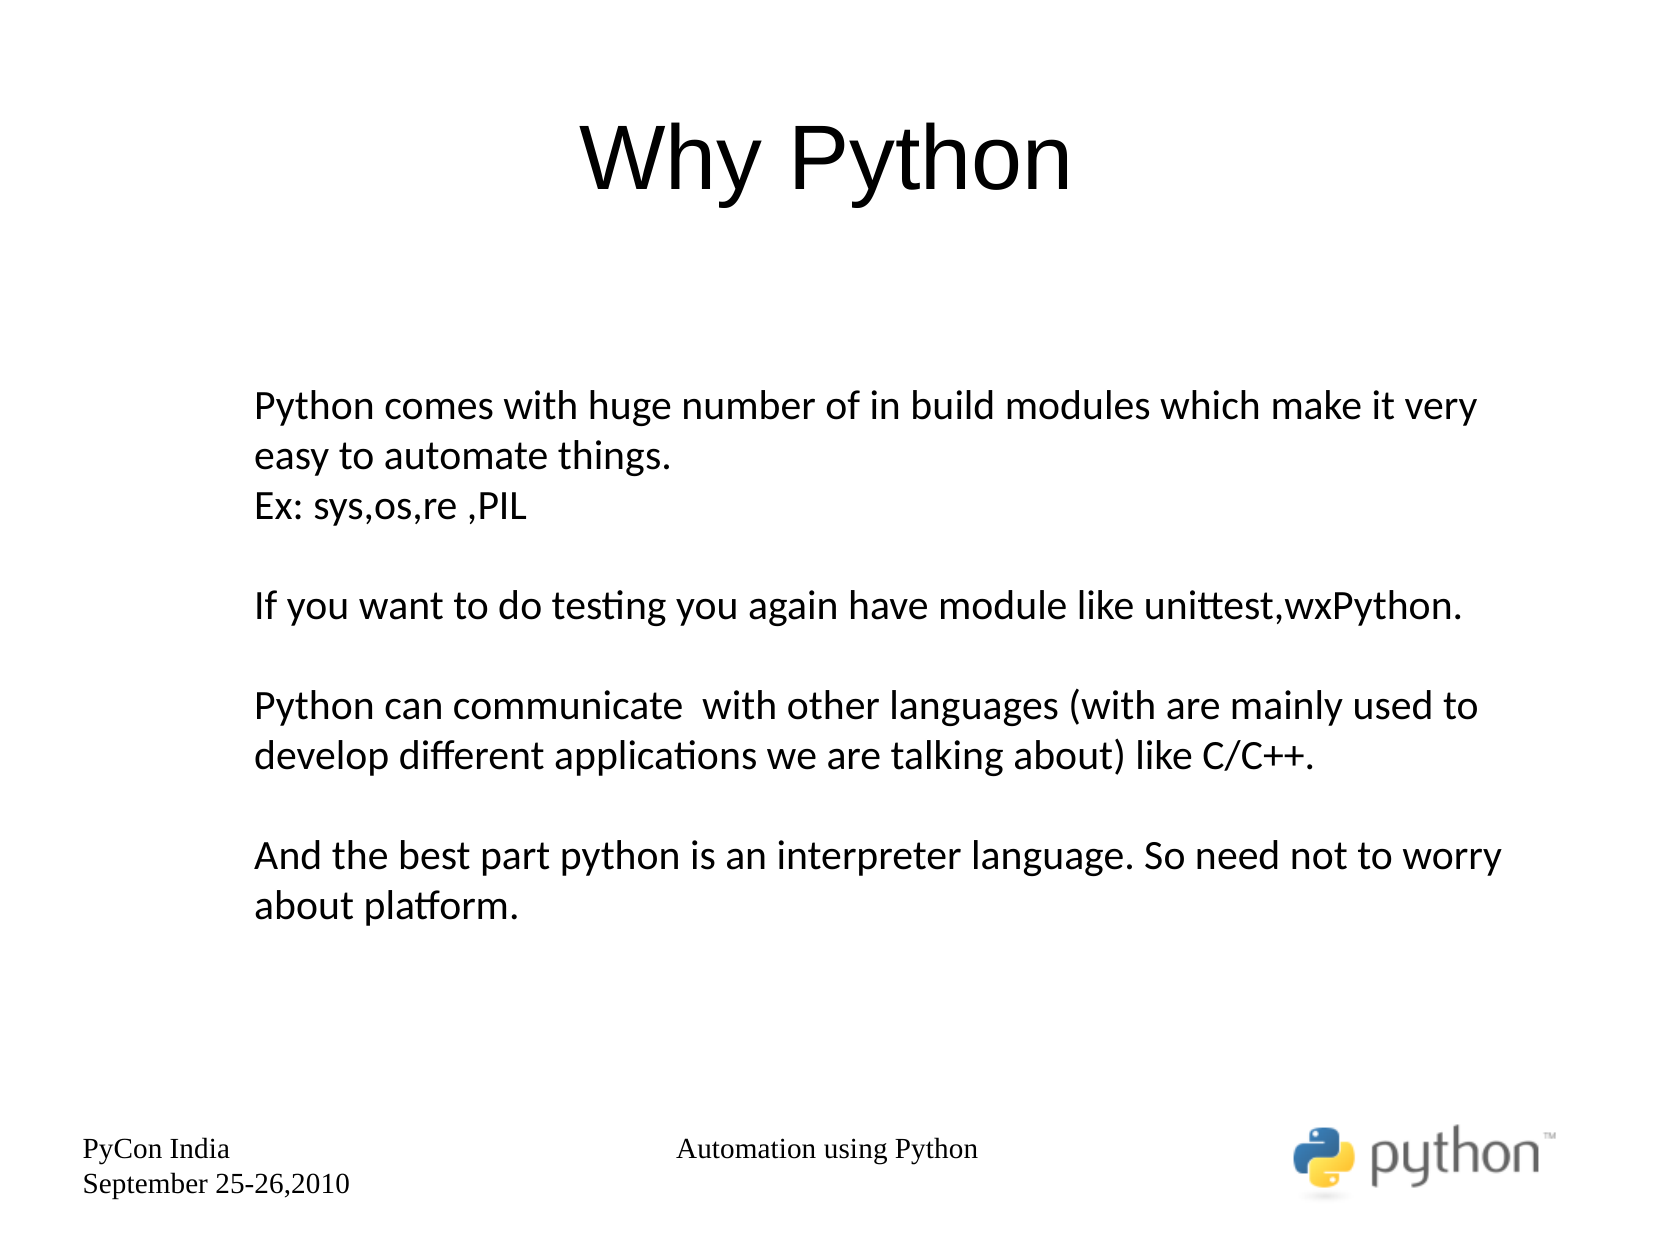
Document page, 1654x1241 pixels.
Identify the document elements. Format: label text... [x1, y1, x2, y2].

footer Automation using Python [565, 1129, 1090, 1216]
picture [1250, 1109, 1581, 1221]
title Why Python [82, 56, 1571, 250]
text_box Python comes with huge number of in build modules which make it very easy to automate things. Ex: sys,os,re ,PIL If you want to do testing you again have module like unittest,wxPython. Python can communicate with other languages (with are mainly used to develop different applications we are talking about) like C/C++. And the best part python is an interpreter language. So need not to worry about platform. [239, 370, 1540, 1025]
text_box PyCon India September 25-26,2010 [82, 1129, 468, 1216]
